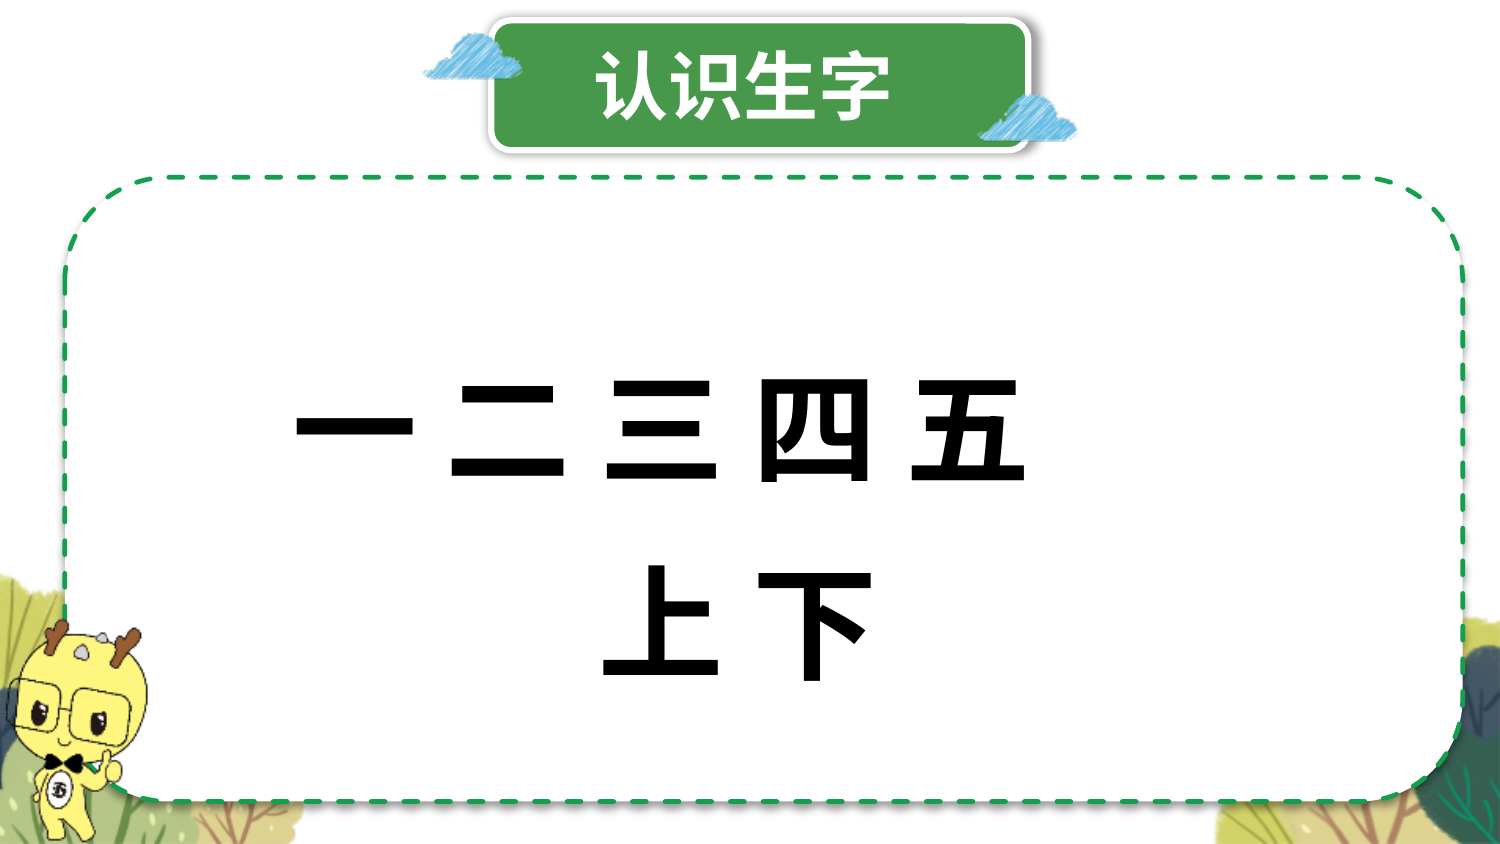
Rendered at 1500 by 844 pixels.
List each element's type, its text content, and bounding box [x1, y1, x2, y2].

text_box 一 二 三 四 五 上 下 [277, 297, 1199, 703]
picture [1184, 550, 1500, 844]
picture [0, 549, 313, 844]
text_box 认识生字 [578, 32, 922, 137]
picture [407, 20, 548, 109]
picture [961, 81, 1104, 172]
